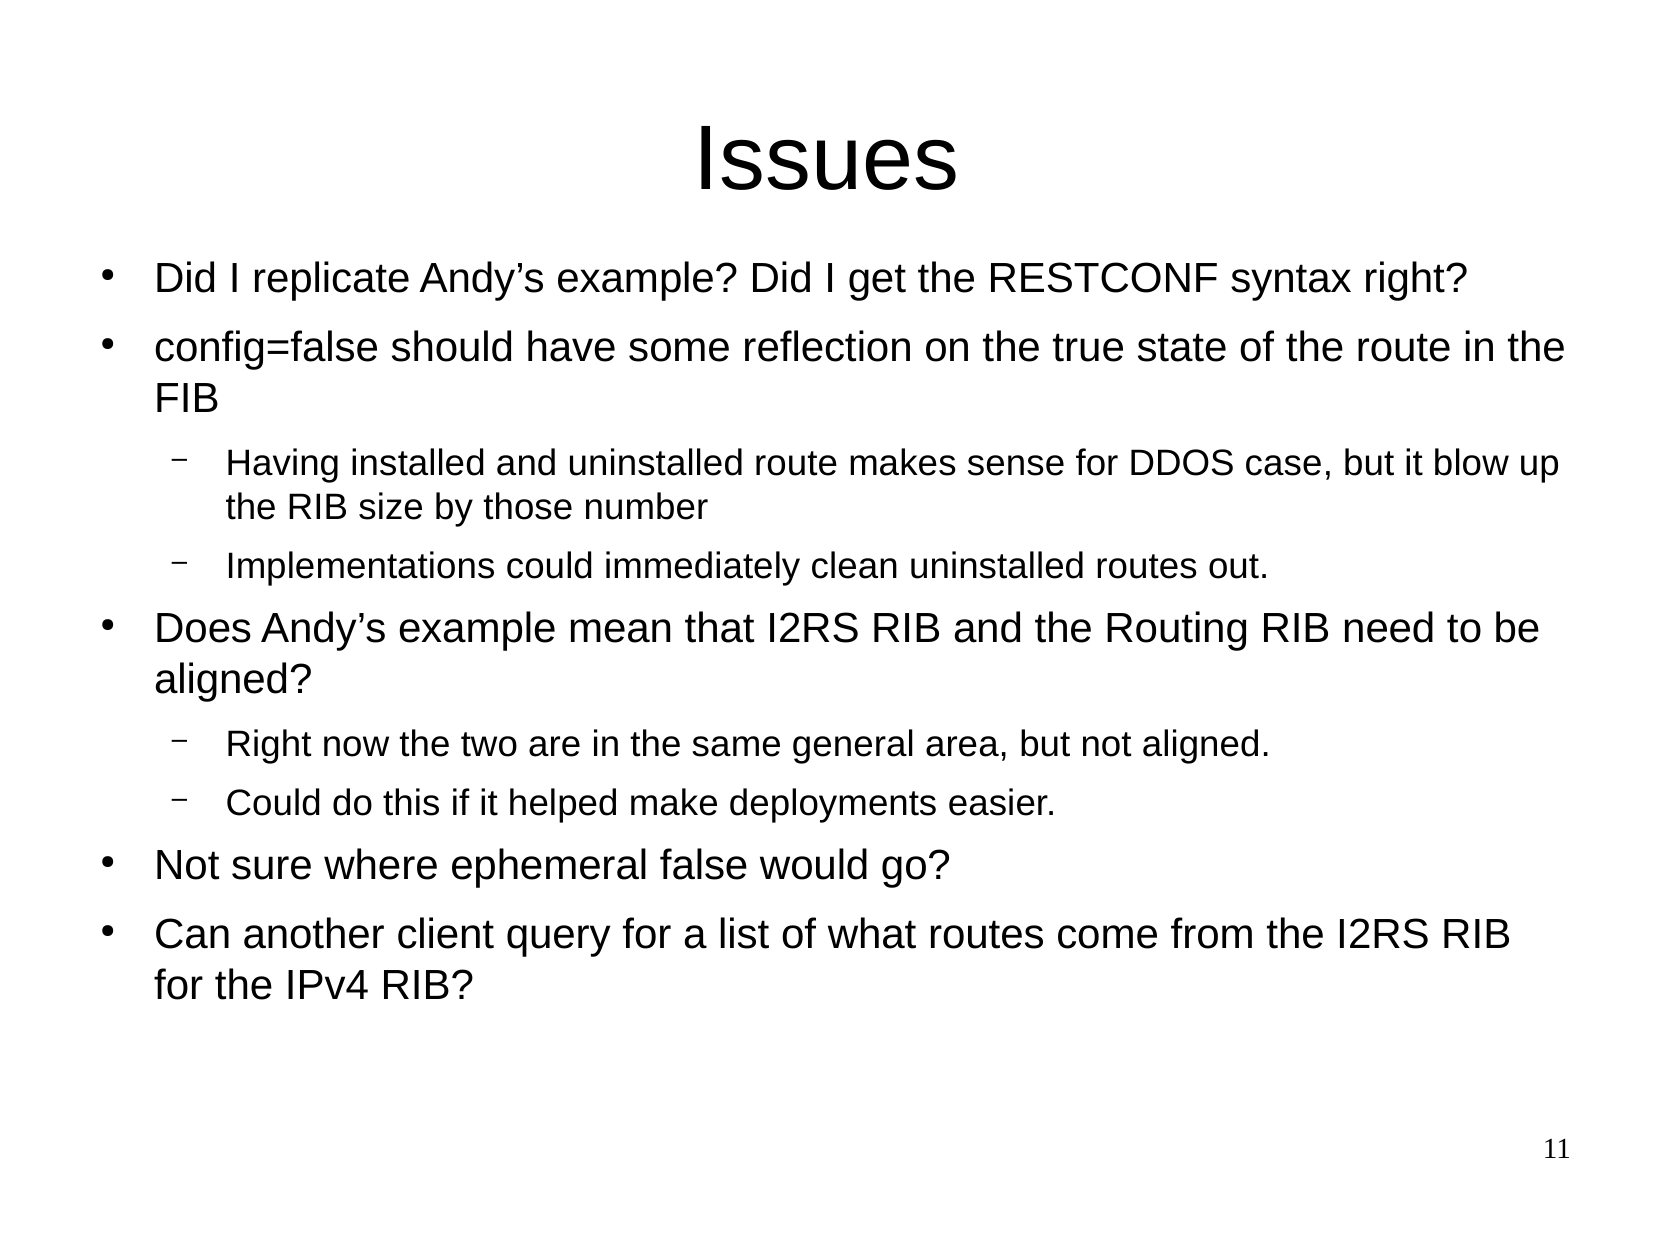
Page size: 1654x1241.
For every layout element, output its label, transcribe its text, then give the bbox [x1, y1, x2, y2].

slide_number 11 [1185, 1146, 1571, 1216]
title Issues [82, 49, 1571, 245]
list Did I replicate Andy’s example? Did I get the RESTCONF syntax right? config=false should have some reflection on the true state of the route in the FIB Having installed and uninstalled route makes sense for DDOS case, but it blow up the RIB size by those number Implementations could immediately clean uninstalled routes out. Does Andy’s example mean that I2RS RIB and the Routing RIB need to be aligned? Right now the two are in the same general area, but not aligned. Could do this if it helped make deployments easier. Not sure where ephemeral false would go? Can another client query for a list of what routes come from the I2RS RIB for the IPv4 RIB? [82, 245, 1571, 1146]
